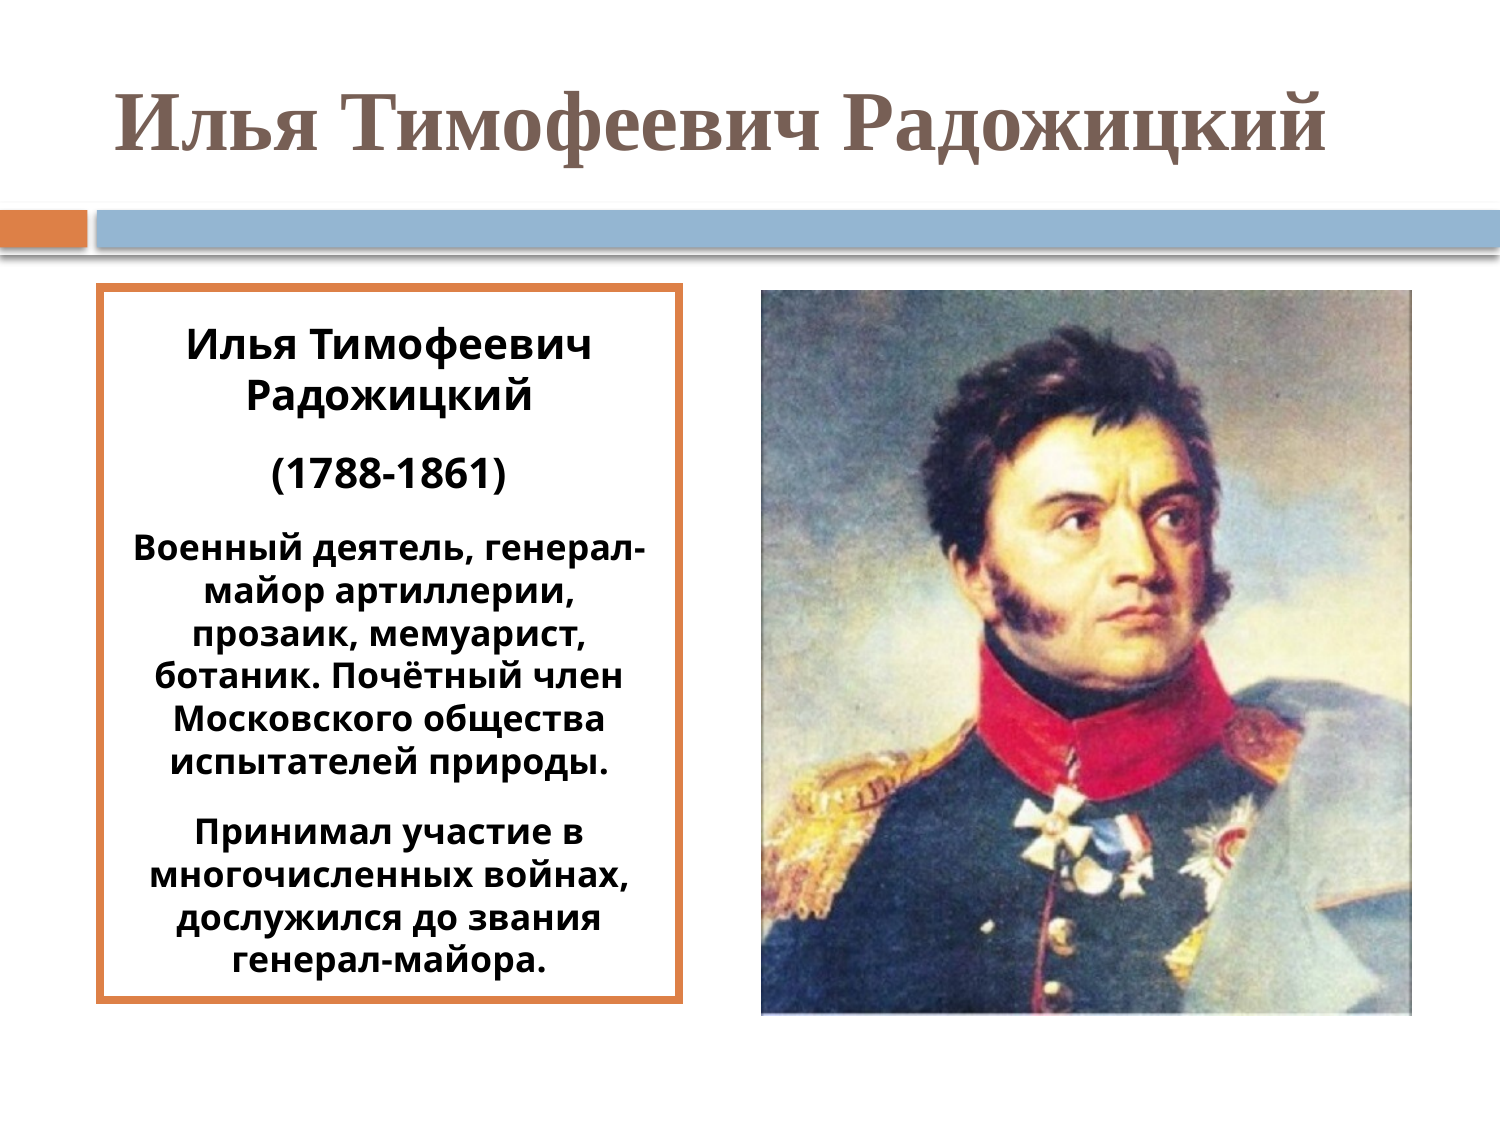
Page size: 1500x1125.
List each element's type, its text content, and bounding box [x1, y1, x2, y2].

list Илья Тимофеевич Радожицкий (1788-1861) Военный деятель, генерал-майор артиллерии, прозаик, мемуарист, ботаник. Почётный член Московского общества испытателей природы. Принимал участие в многочисленных войнах, дослужился до звания генерал-майора. [96, 283, 683, 1004]
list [761, 290, 1412, 1017]
title Илья Тимофеевич Радожицкий [99, 44, 1425, 188]
